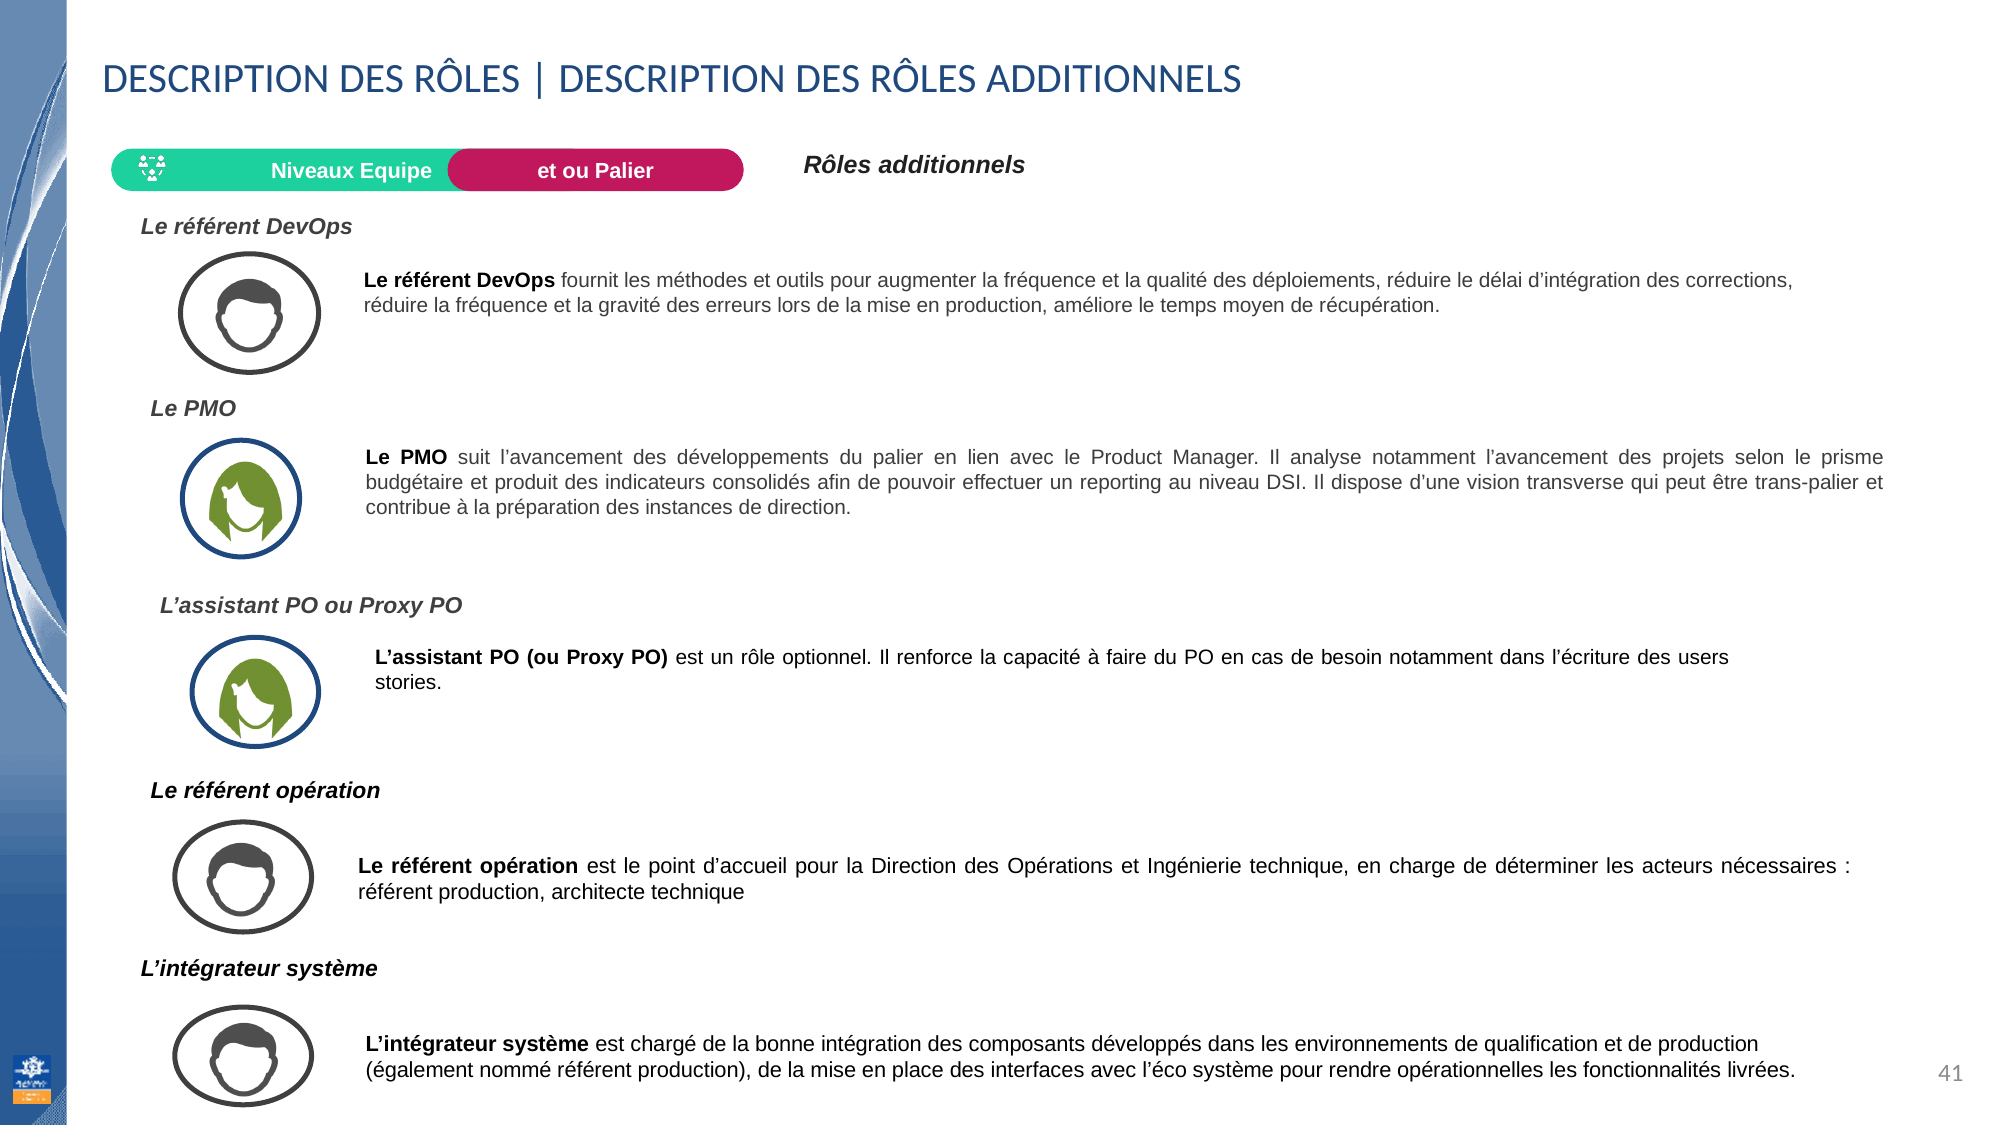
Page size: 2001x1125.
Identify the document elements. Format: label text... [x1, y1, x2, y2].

text_box L’intégrateur système [128, 941, 549, 993]
picture [13, 1055, 51, 1104]
text_box [182, 440, 280, 536]
text_box Le PMO [138, 381, 635, 433]
picture [197, 1021, 289, 1099]
text_box Le référent opération est le point d’accueil pour la Direction des Opérations et Ingénierie technique, en charge de déterminer les acteurs nécessaires : référent production, architecte technique [343, 844, 1868, 912]
text_box Le référent DevOps [128, 199, 385, 252]
text_box [174, 1007, 312, 1090]
text_box L’assistant PO (ou Proxy PO) est un rôle optionnel. Il renforce la capacité à faire du PO en cas de besoin notamment dans l’écriture des users stories. [360, 636, 1745, 701]
text_box [296, 478, 300, 519]
picture [195, 841, 286, 918]
text_box [212, 926, 275, 933]
picture [203, 277, 295, 354]
text_box [174, 821, 312, 918]
text_box Description des rôles | Description des rôles additionnels [87, 38, 1840, 119]
picture [137, 153, 166, 182]
slide_number 41 [1909, 1041, 1979, 1102]
text_box [192, 637, 319, 727]
text_box L’intégrateur système est chargé de la bonne intégration des composants développés dans les environnements de qualification et de production (également nommé référent production), de la mise en place des interfaces avec l’éco système pour rendre opérationnelles les fonctionnalités livrées. [350, 1021, 1876, 1089]
text_box [180, 253, 319, 356]
text_box [210, 362, 289, 373]
text_box Le PMO suit l’avancement des développements du palier en lien avec le Product Manager. Il analyse notamment l’avancement des projets selon le prisme budgétaire et produit des indicateurs consolidés afin de pouvoir effectuer un reporting au niveau DSI. Il dispose d’une vision transverse qui peut être trans-palier et contribue à la préparation des instances de direction. [350, 435, 1899, 526]
text_box et ou Palier [447, 148, 744, 192]
text_box Niveaux Equipe [111, 148, 468, 192]
text_box Le référent opération [138, 763, 559, 816]
text_box Le référent DevOps fournit les méthodes et outils pour augmenter la fréquence et la qualité des déploiements, réduire le délai d’intégration des corrections, réduire la fréquence et la gravité des erreurs lors de la mise en production, améliore le temps moyen de récupération. [348, 258, 1874, 324]
text_box L’assistant PO ou Proxy PO [147, 578, 568, 630]
picture [211, 654, 300, 743]
text_box Rôles additionnels [745, 136, 1084, 191]
picture [201, 457, 291, 546]
